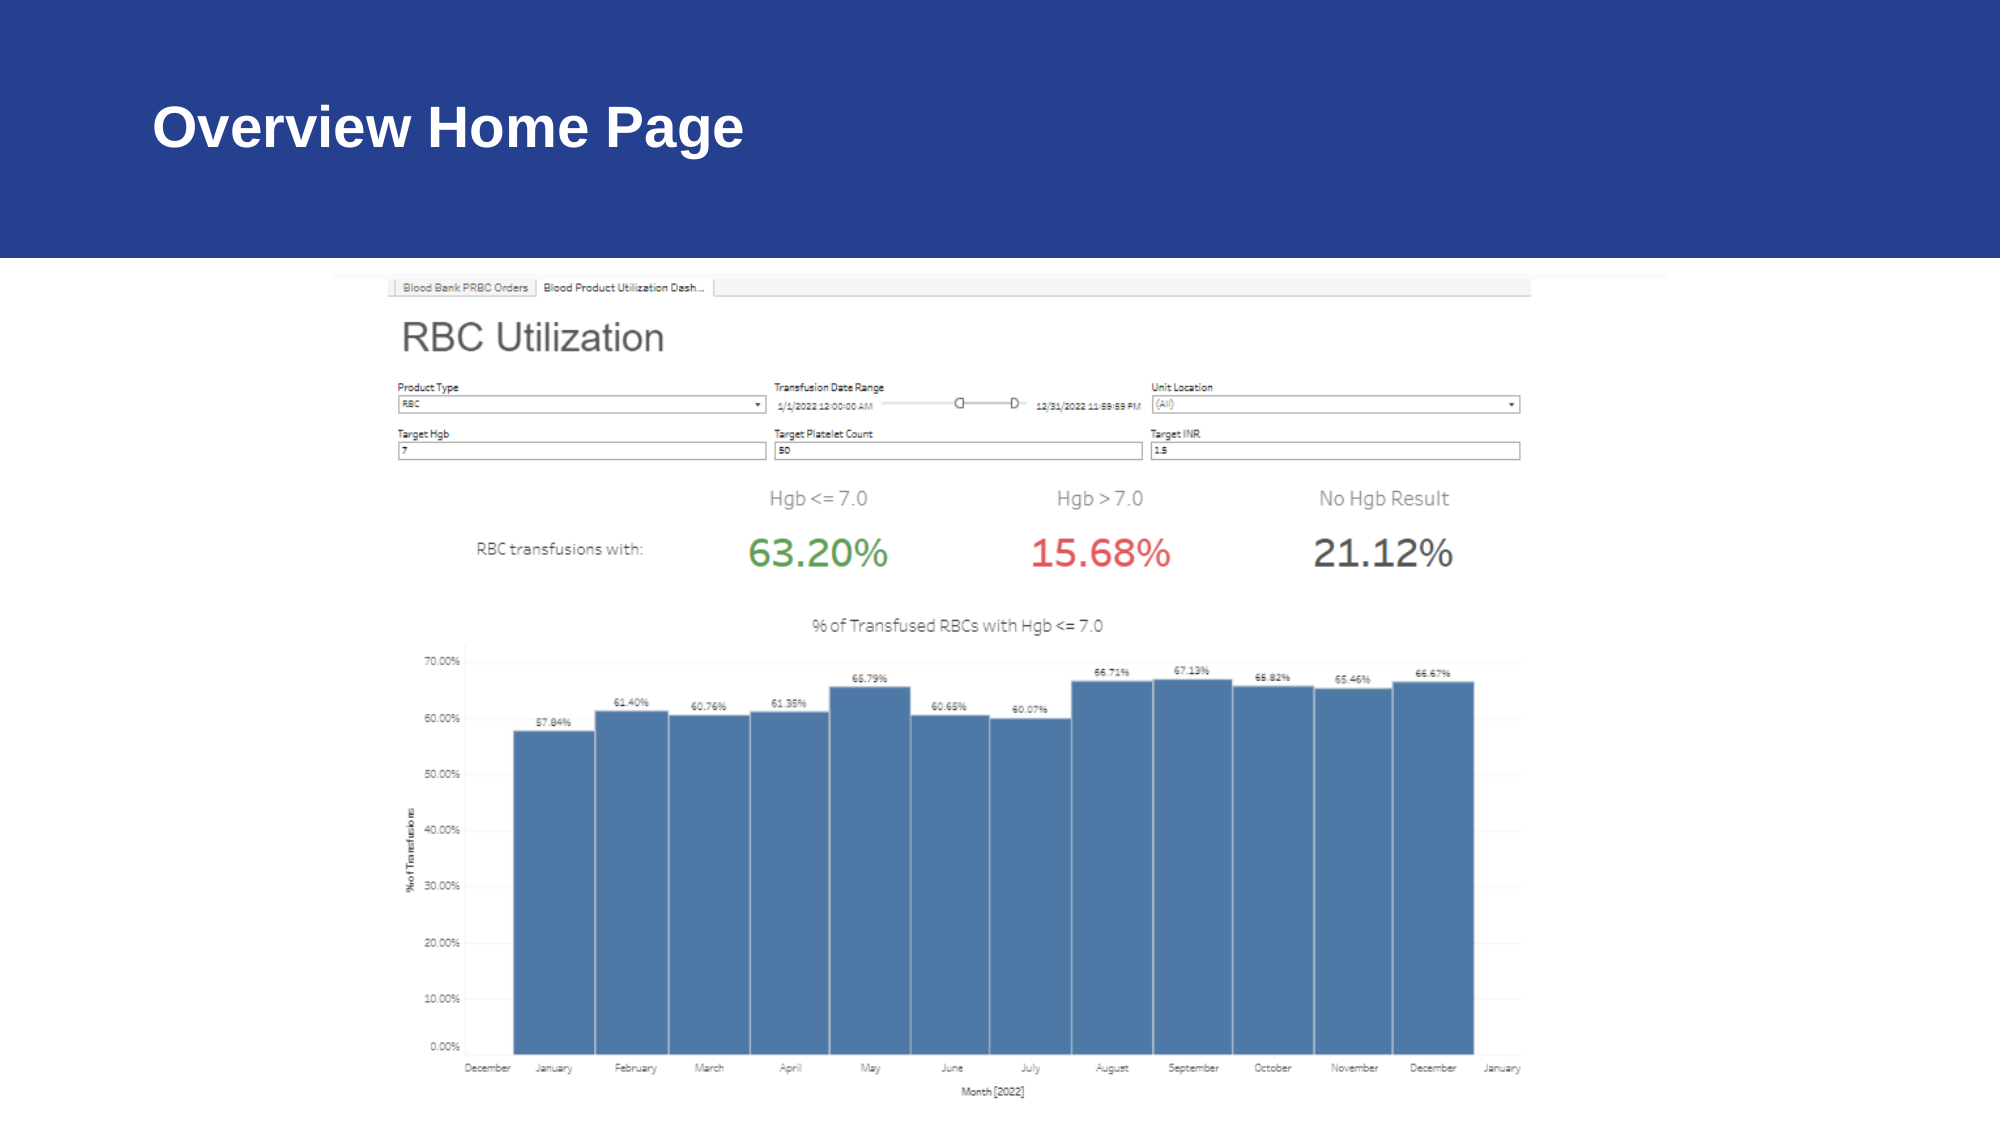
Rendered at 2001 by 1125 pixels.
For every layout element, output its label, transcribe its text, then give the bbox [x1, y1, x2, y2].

title Overview Home Page [137, 20, 1863, 238]
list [333, 273, 1667, 1105]
